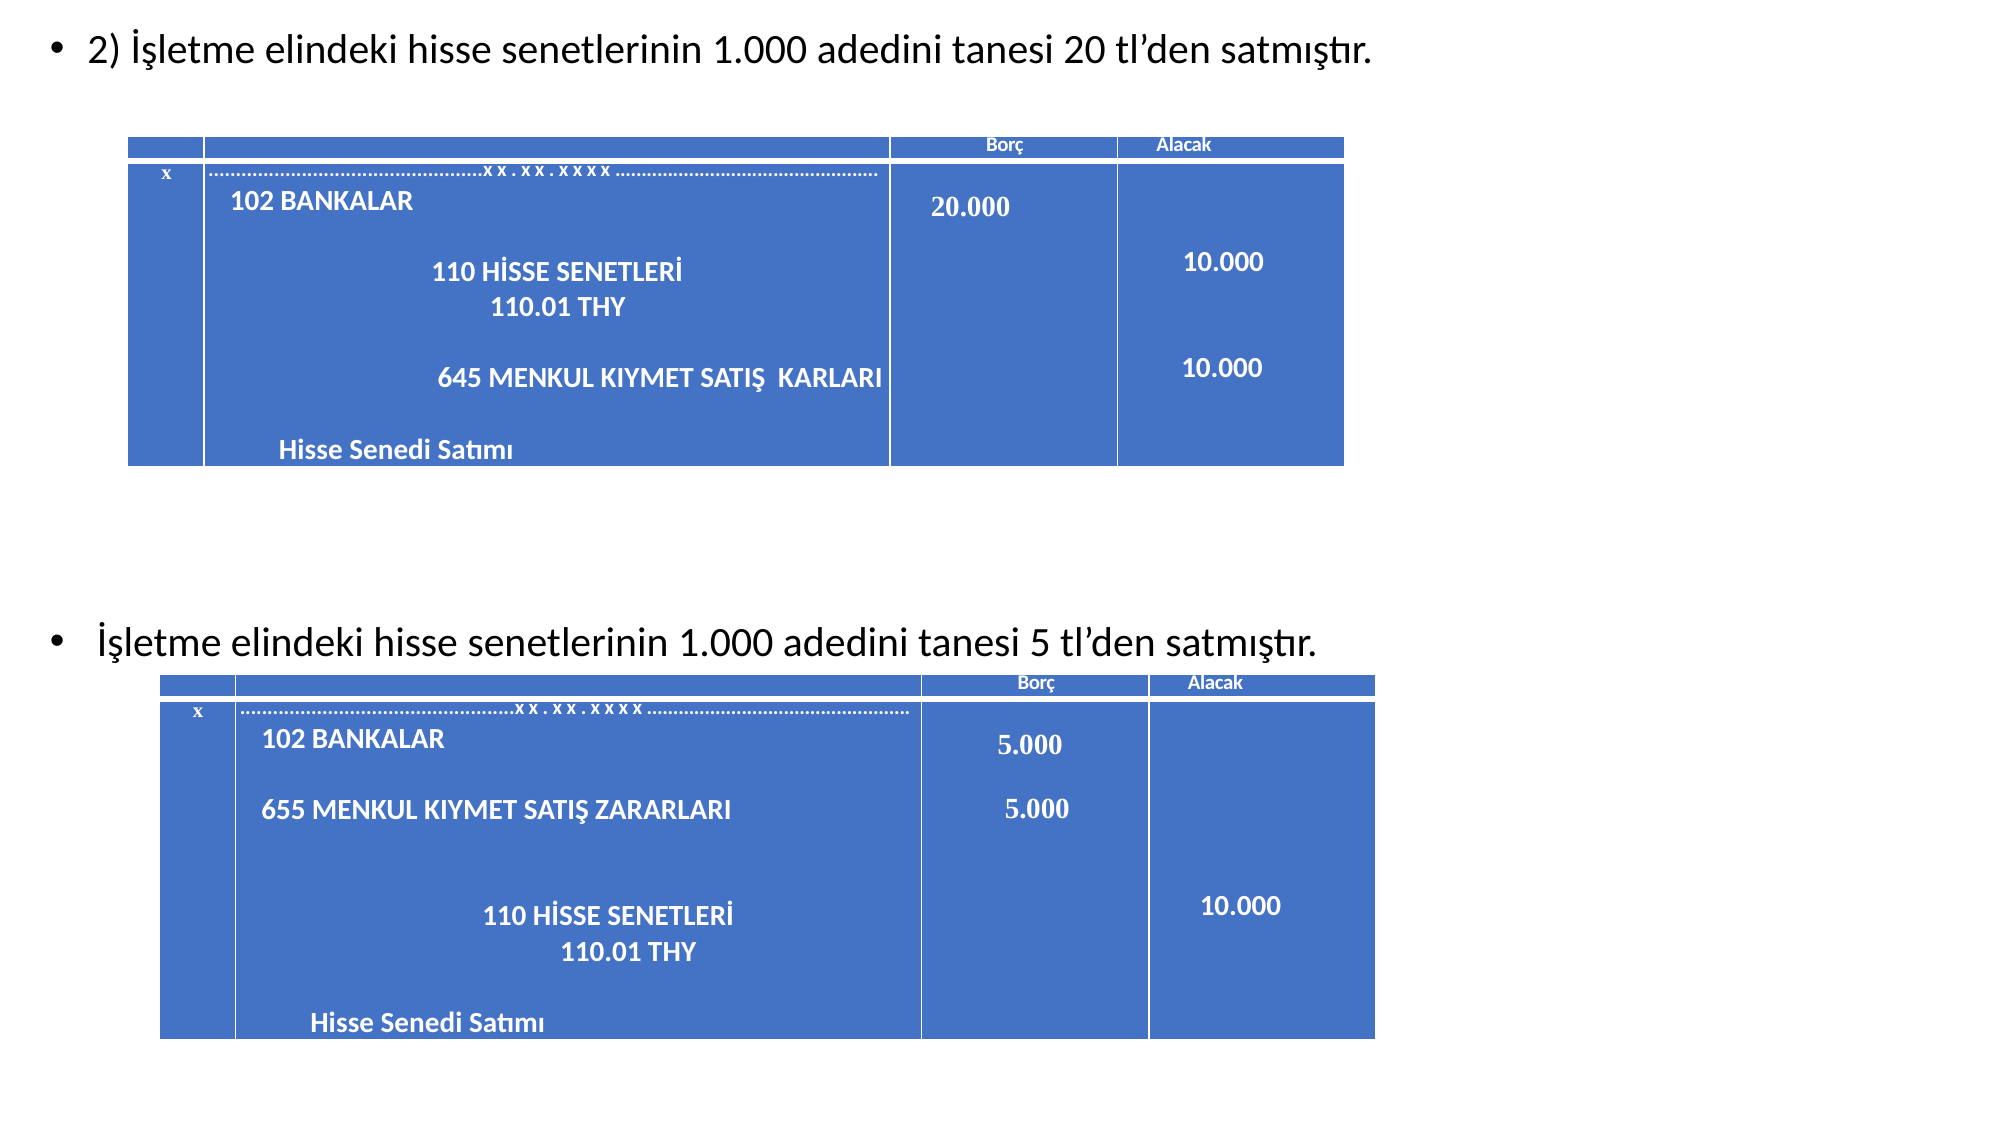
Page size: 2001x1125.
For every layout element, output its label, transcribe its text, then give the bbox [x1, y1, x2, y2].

table_header Alacak [1118, 137, 1344, 158]
table_header Borç [891, 137, 1117, 158]
table_header [128, 137, 203, 158]
table_cell ..................................................xx.xx.xxxx.................................................. 102 BANKALAR 110 HİSSE SENETLERİ 110.01 THY 645 MENKUL KIYMET SATIŞ KARLARI Hisse Senedi Satımı [205, 164, 889, 466]
list 2) İşletme elindeki hisse senetlerinin 1.000 adedini tanesi 20 tl’den satmıştır. İşletme elindeki hisse senetlerinin 1.000 adedini tanesi 5 tl’den satmıştır. [34, 19, 1968, 1092]
table_header Alacak [1150, 675, 1375, 696]
table_cell 20.000 [891, 164, 1117, 466]
table_header [160, 675, 235, 696]
table_cell 10.000 10.000 [1118, 164, 1344, 466]
table_cell 10.000 [1150, 702, 1375, 1039]
table_cell x [160, 702, 235, 1039]
table_cell ..................................................xx.xx.xxxx.................................................. 102 BANKALAR 655 MENKUL KIYMET SATIŞ ZARARLARI 110 HİSSE SENETLERİ 110.01 THY Hisse Senedi Satımı [236, 702, 921, 1039]
table_header Borç [922, 675, 1148, 696]
table_cell 5.000 5.000 [922, 702, 1148, 1039]
table_header [205, 137, 889, 158]
table_cell x [128, 164, 203, 466]
table_header [236, 675, 921, 696]
